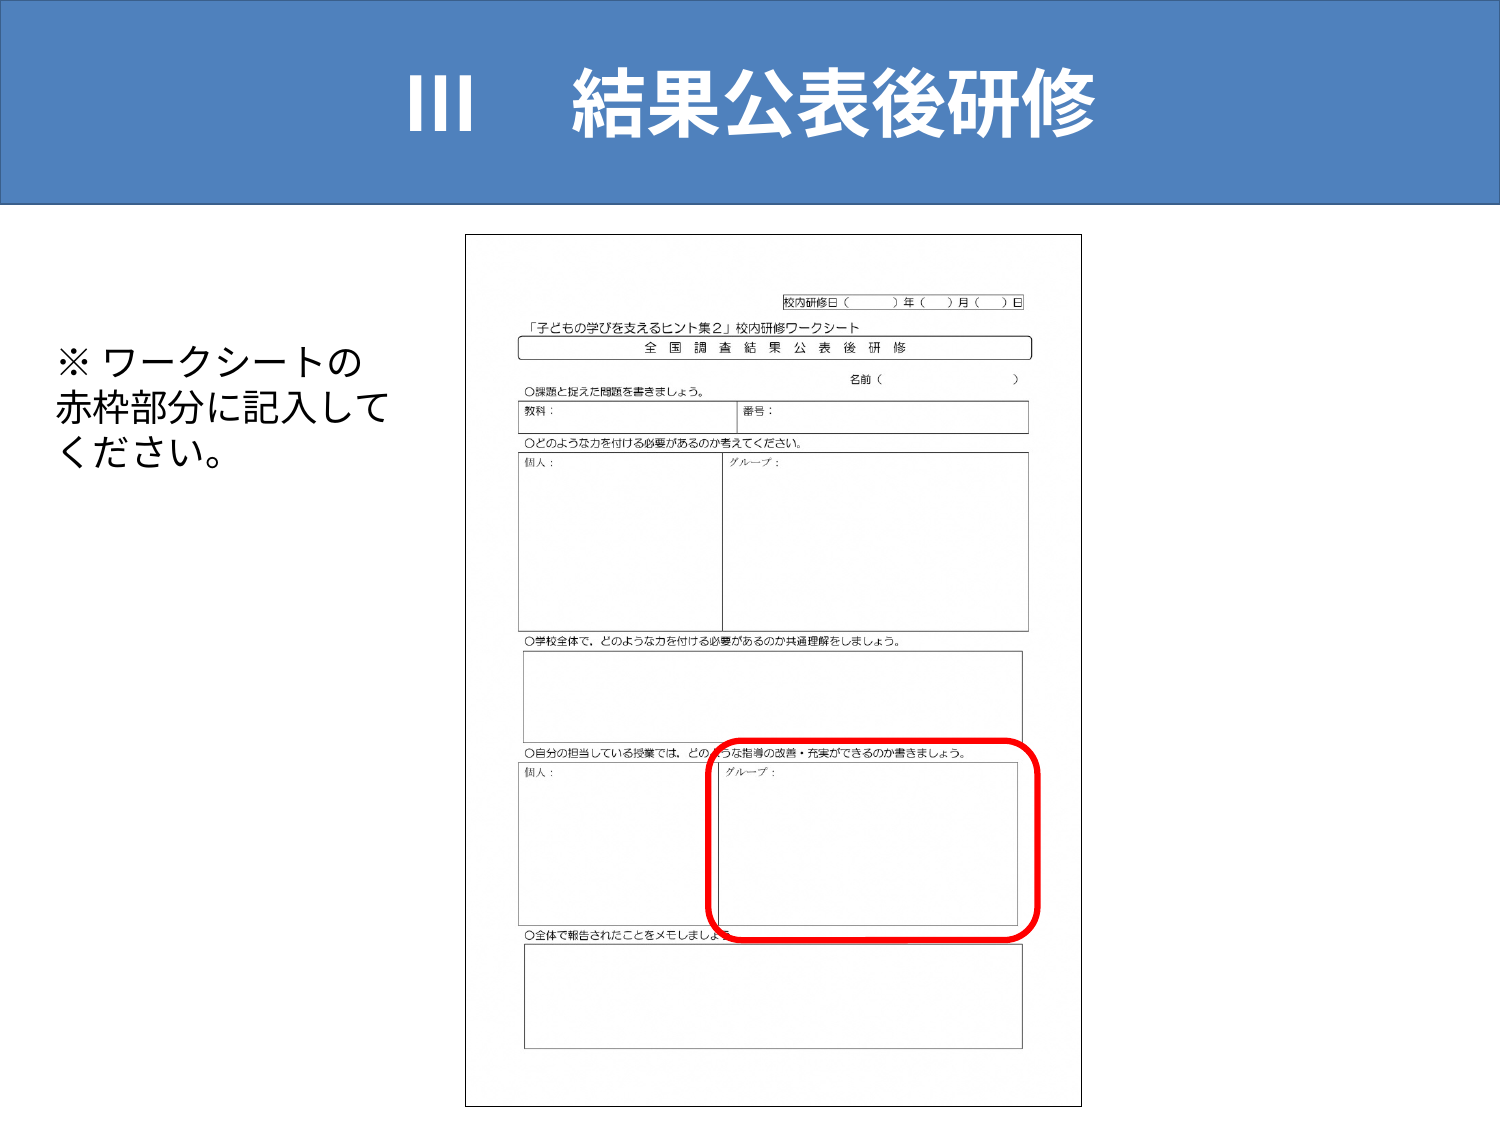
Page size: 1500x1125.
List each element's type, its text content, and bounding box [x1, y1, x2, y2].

text_box ※ワークシートの 赤枠部分に記入してください。 [40, 331, 410, 481]
text_box Ⅲ 結果公表後研修 [0, 0, 1500, 205]
picture [465, 234, 1083, 1107]
